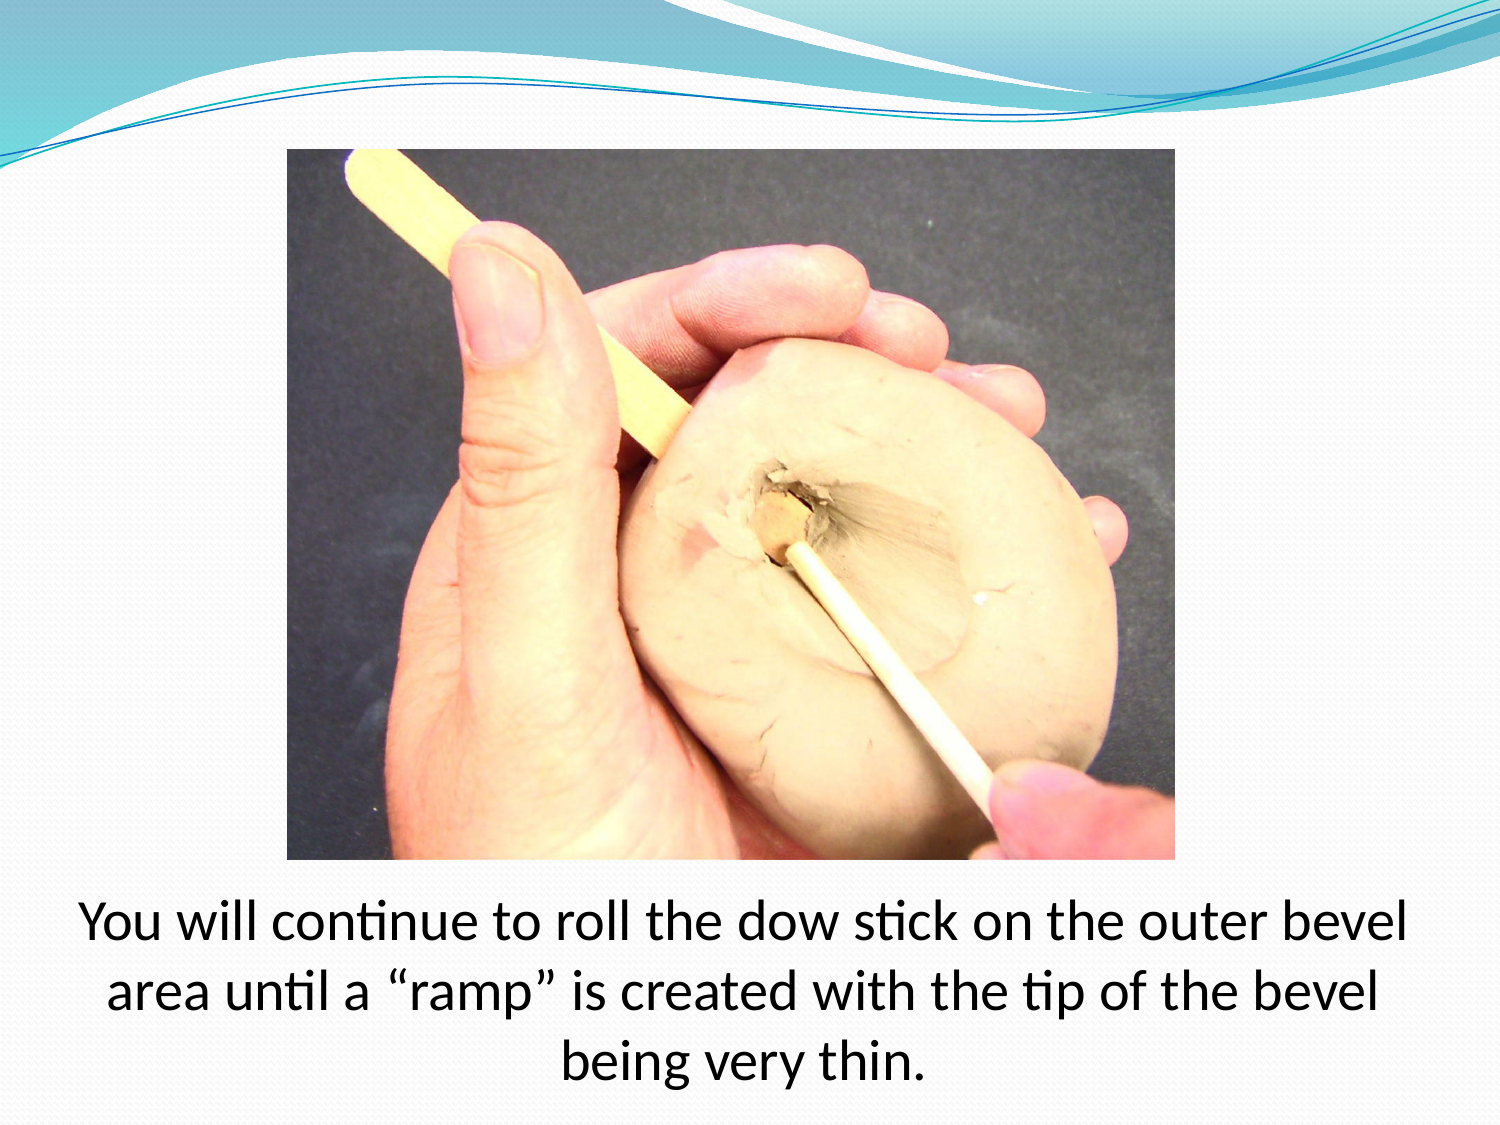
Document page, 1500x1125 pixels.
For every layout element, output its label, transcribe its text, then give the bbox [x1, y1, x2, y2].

text_box You will continue to roll the dow stick on the outer bevel area until a “ramp” is created with the tip of the bevel being very thin. [50, 875, 1438, 1100]
picture [287, 149, 1176, 861]
